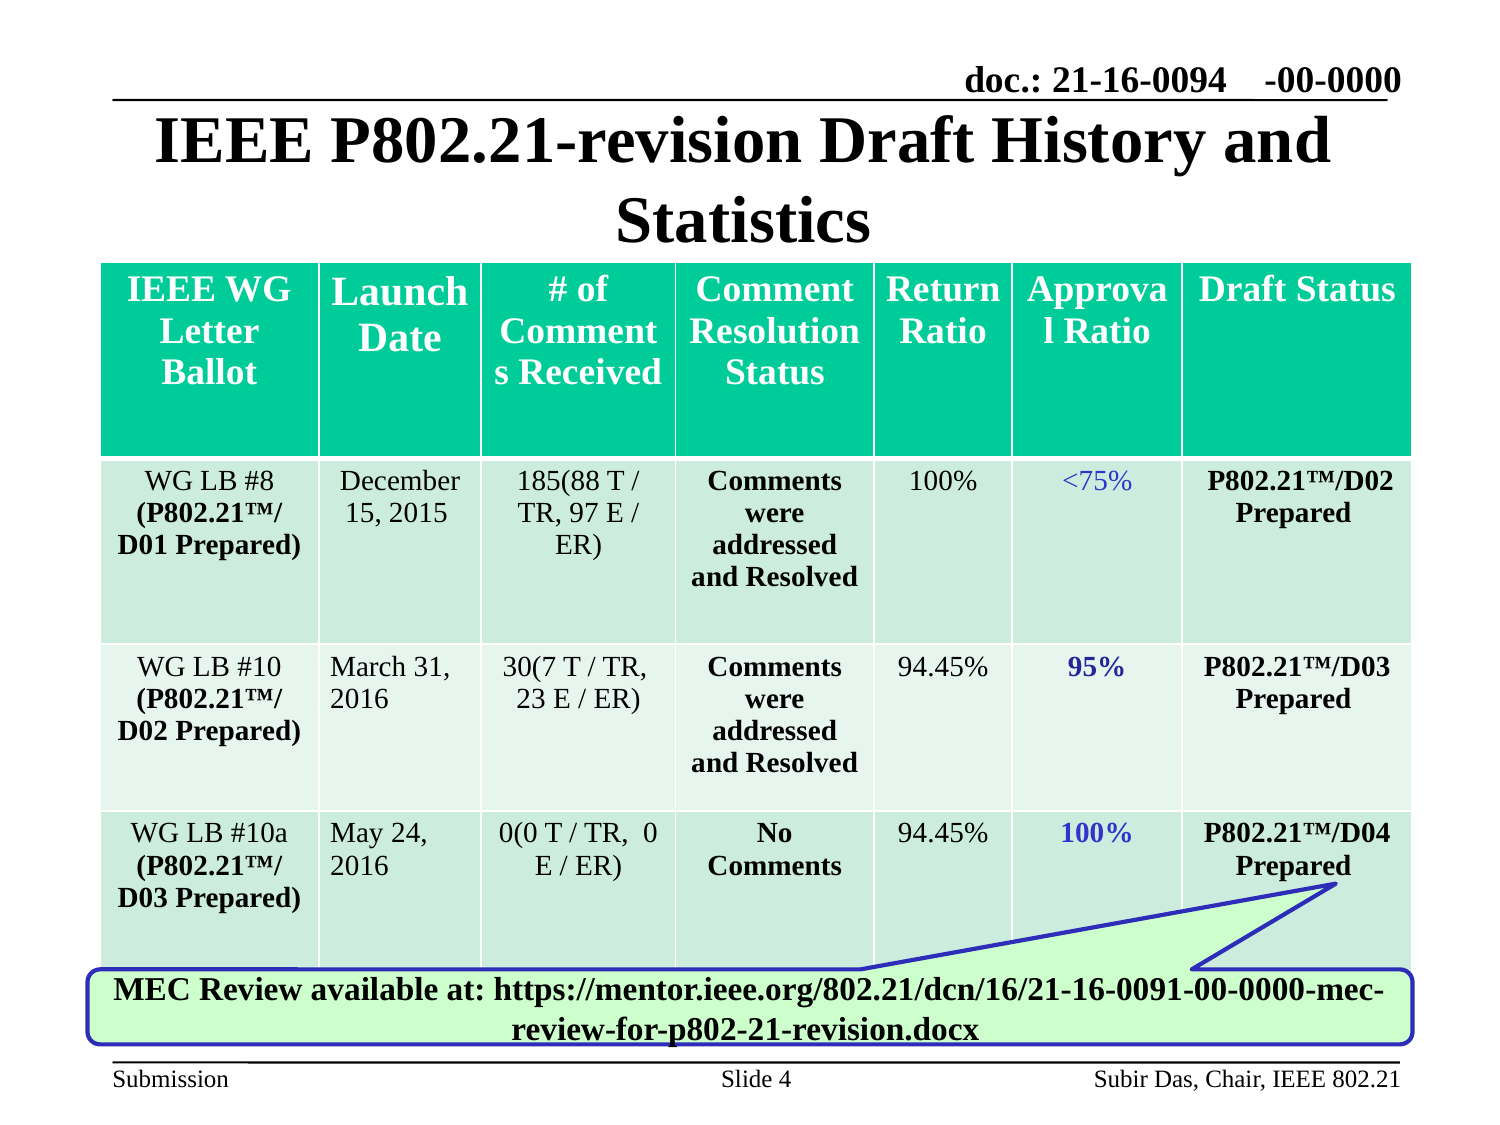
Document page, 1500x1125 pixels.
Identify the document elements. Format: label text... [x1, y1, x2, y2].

table_cell March 31, 2016 [320, 645, 480, 810]
table_header # of Comments Received [482, 263, 675, 456]
table_cell 185(88 T / TR, 97 E / ER) [482, 461, 675, 643]
table_cell 100% [1013, 812, 1181, 941]
text_box MEC Review available at: https://mentor.ieee.org/802.21/dcn/16/21-16-0091-00-0000-mec-review-for-p802-21-revision.docx [87, 883, 1413, 1045]
table_cell 94.45% [875, 812, 1011, 966]
table_cell WG LB #8 (P802.21™/D01 Prepared) [101, 461, 318, 643]
table_header Comment Resolution Status [676, 263, 873, 456]
table_cell Comments were addressed and Resolved [676, 461, 873, 643]
table_cell Comments were addressed and Resolved [676, 645, 873, 810]
footer Subir Das, Chair, IEEE 802.21 [1089, 1061, 1402, 1093]
table_cell WG LB #10 (P802.21™/D02 Prepared) [101, 645, 318, 810]
table_cell 30(7 T / TR, 23 E / ER) [482, 645, 675, 810]
table_cell 100% [875, 461, 1011, 643]
table_cell 94.45% [875, 645, 1011, 810]
table_cell <75% [1013, 461, 1181, 643]
table_cell 0(0 T / TR, 0 E / ER) [482, 812, 675, 969]
table_header Approval Ratio [1013, 263, 1181, 456]
text_box Slide 4 [675, 1062, 838, 1093]
table_cell December 15, 2015 [320, 461, 480, 643]
table_header Return Ratio [875, 263, 1011, 456]
table_cell May 24, 2016 [320, 812, 480, 969]
table_cell 95% [1013, 645, 1181, 810]
table_cell P802.21™/D04 Prepared [1183, 812, 1411, 974]
table_header IEEE WG Letter Ballot [101, 263, 318, 456]
table_cell No Comments [676, 812, 873, 969]
title IEEE P802.21-revision Draft History and Statistics [87, 112, 1401, 240]
table_cell WG LB #10a (P802.21™/D03 Prepared) [101, 812, 318, 969]
table_cell P802.21™/D02 Prepared [1183, 461, 1411, 643]
table_header Launch Date [320, 263, 480, 456]
table_header Draft Status [1183, 263, 1411, 456]
table_cell P802.21™/D03 Prepared [1183, 645, 1411, 810]
